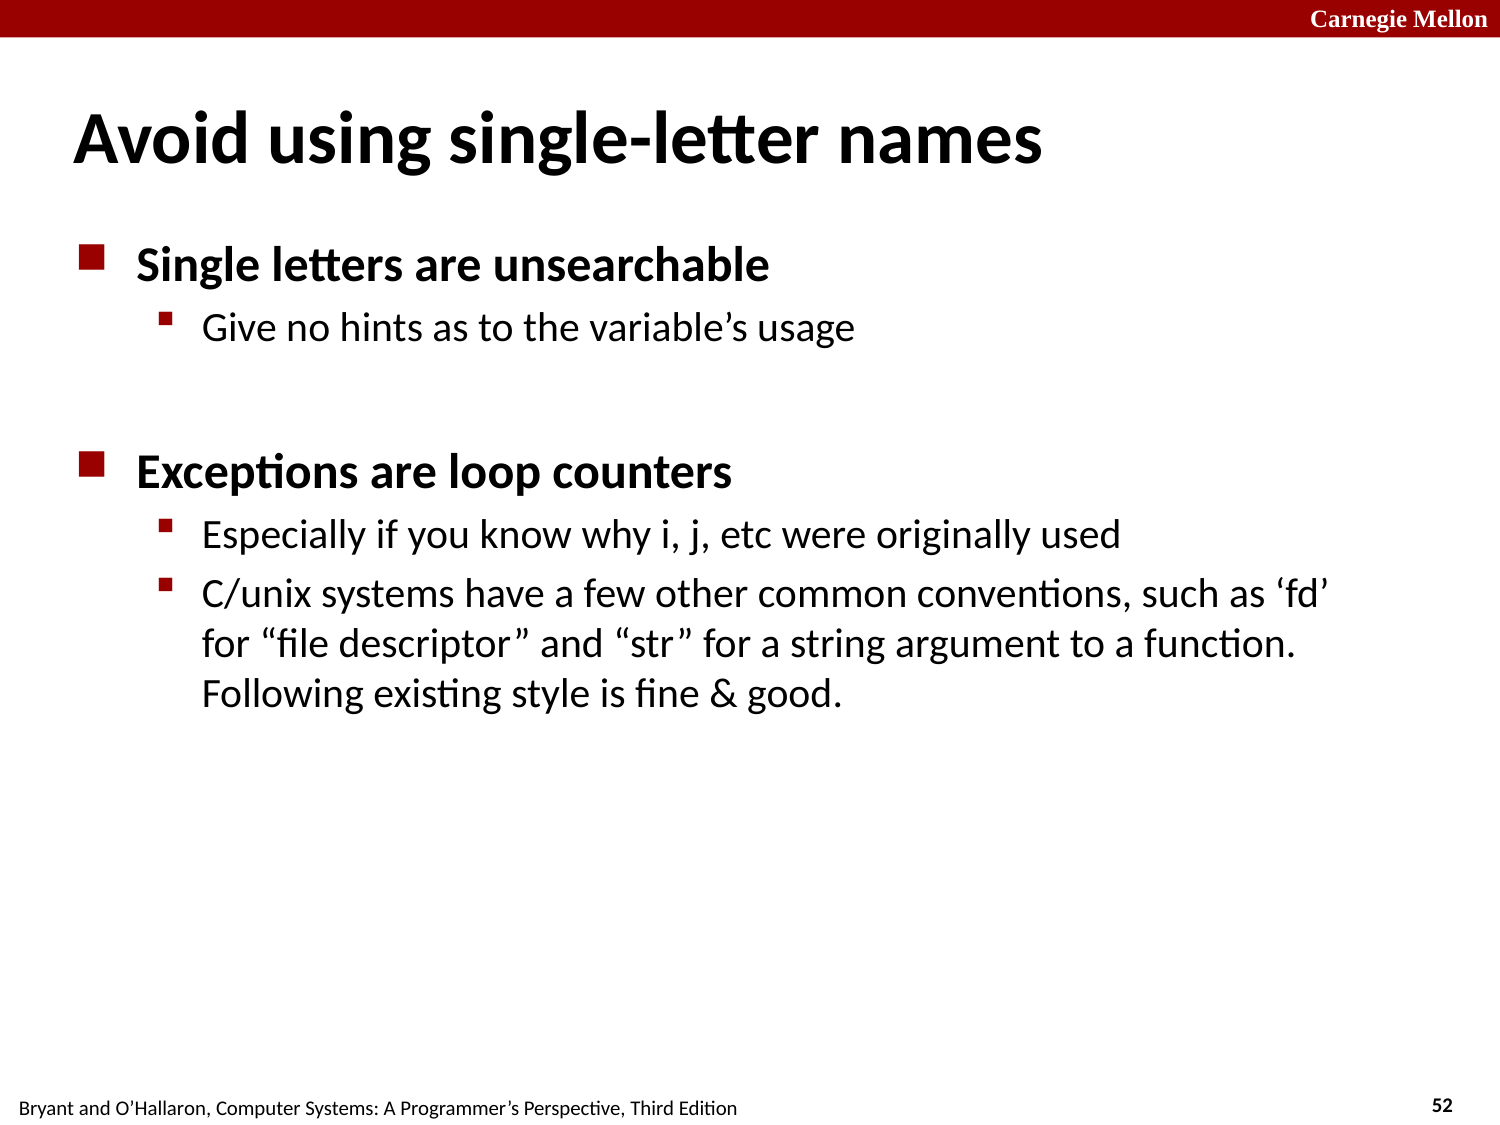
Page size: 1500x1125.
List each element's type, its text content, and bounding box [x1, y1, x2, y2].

list Single letters are unsearchable Give no hints as to the variable’s usage Exceptions are loop counters Especially if you know why i, j, etc were originally used C/unix systems have a few other common conventions, such as ‘fd’ for “file descriptor” and “str” for a string argument to a function. Following existing style is fine & good. [64, 223, 1361, 1040]
title Avoid using single-letter names [58, 71, 1305, 197]
